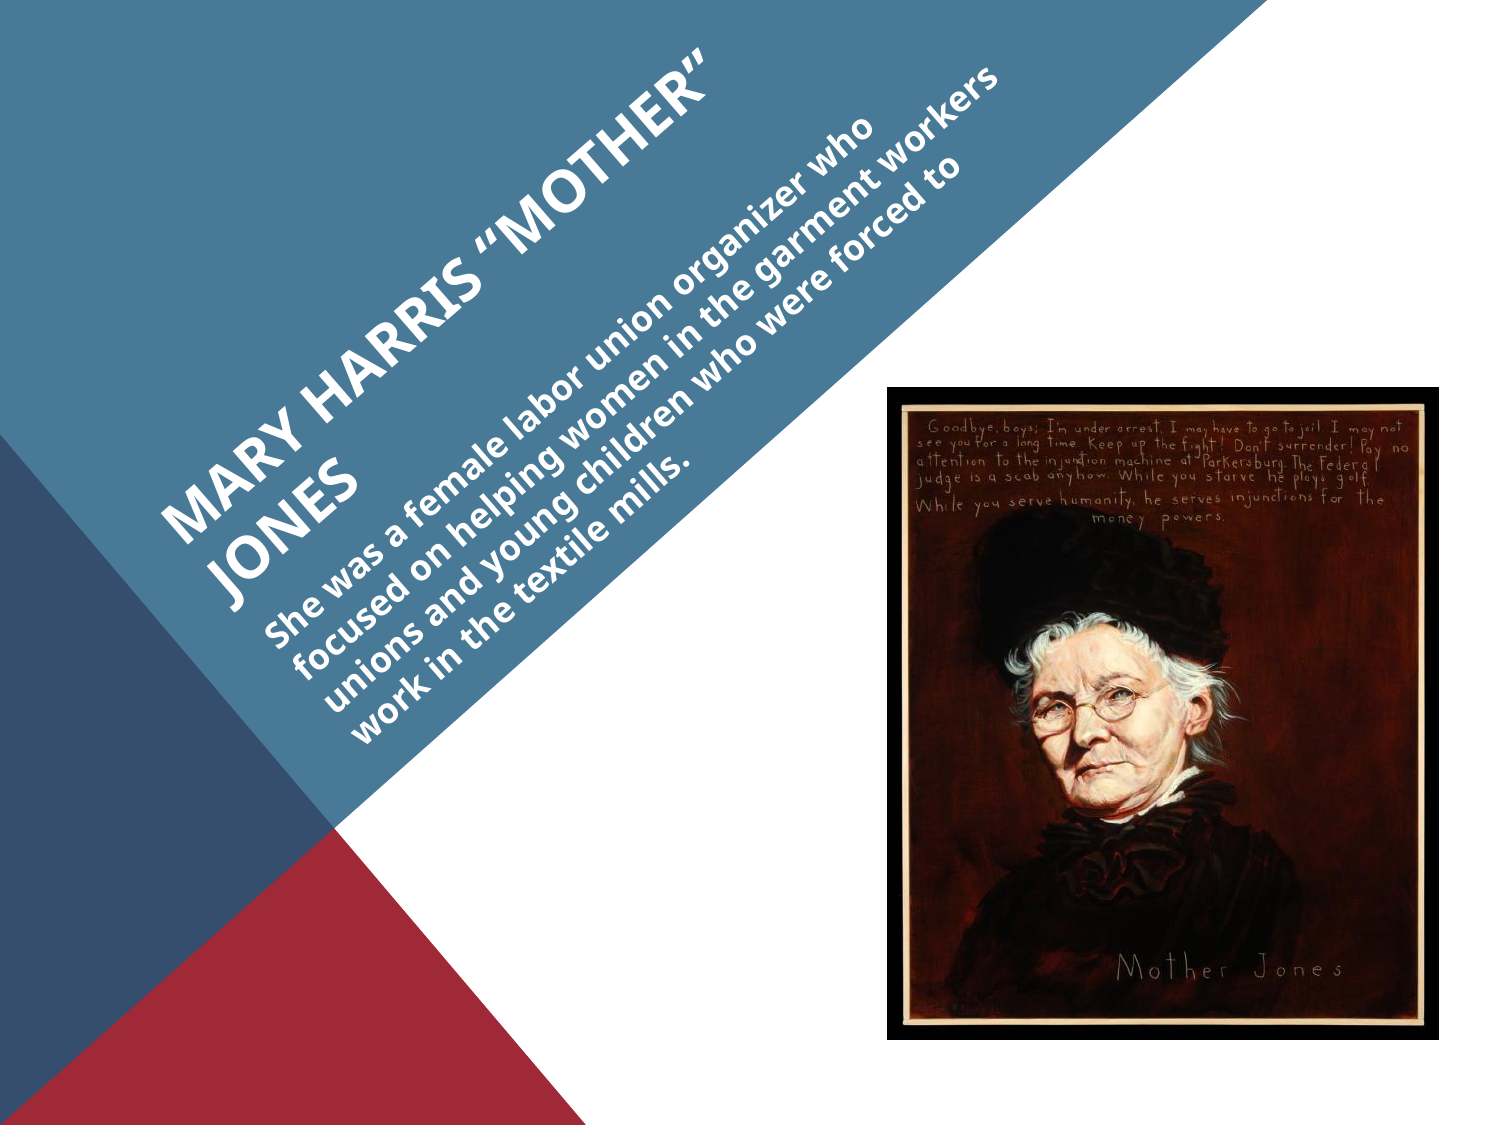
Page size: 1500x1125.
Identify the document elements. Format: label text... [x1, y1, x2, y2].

list She was a female labor union organizer who focused on helping women in the garment workers unions and young children who were forced to work in the textile mills. [238, 4, 1081, 772]
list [887, 387, 1440, 1041]
title Mary Harris “Mother” Jones [174, 0, 872, 621]
